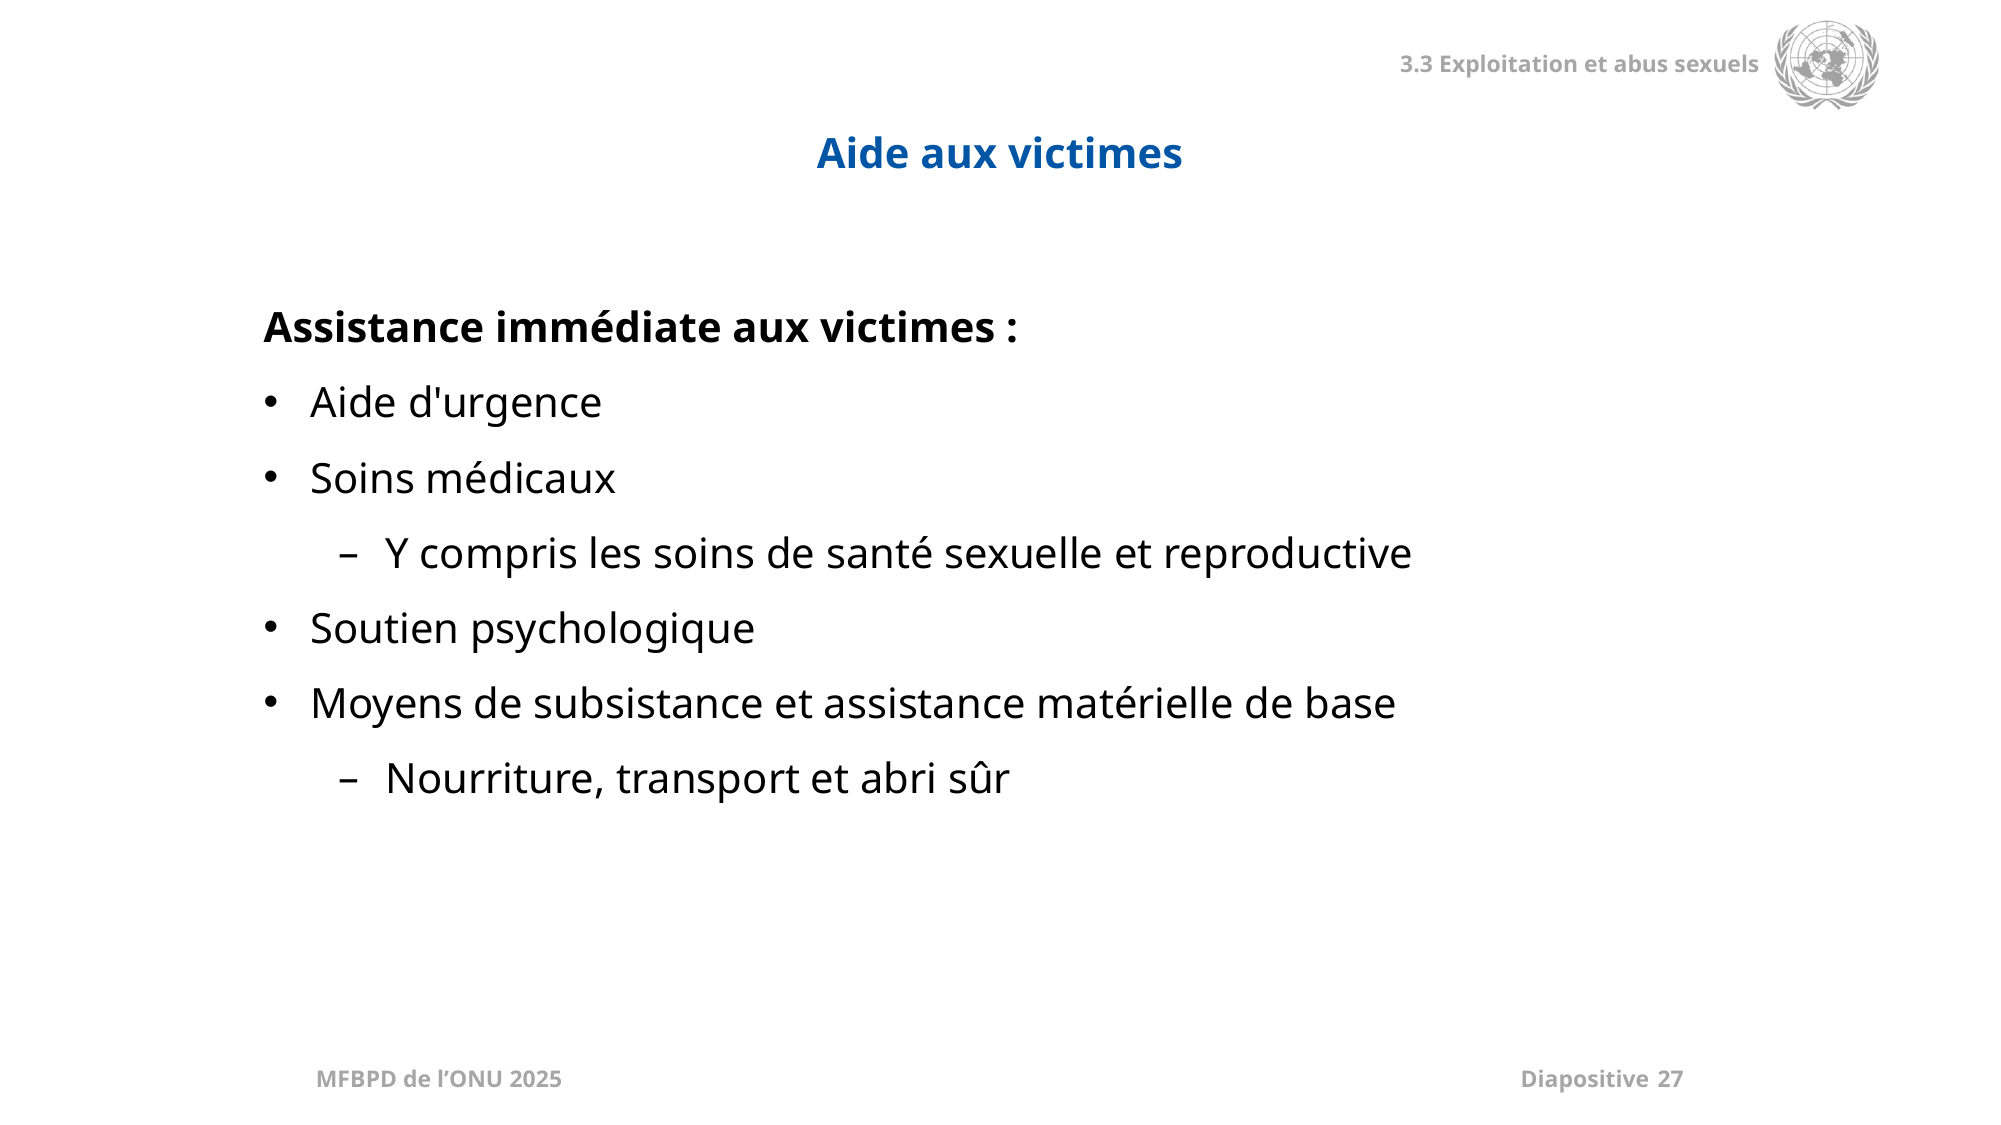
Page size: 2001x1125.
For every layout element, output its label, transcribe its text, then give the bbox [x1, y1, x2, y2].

text_box Assistance immédiate aux victimes : Aide d'urgence Soins médicaux Y compris les soins de santé sexuelle et reproductive Soutien psychologique Moyens de subsistance et assistance matérielle de base Nourriture, transport et abri sûr [261, 264, 1739, 802]
text_box Aide aux victimes [272, 118, 1728, 184]
